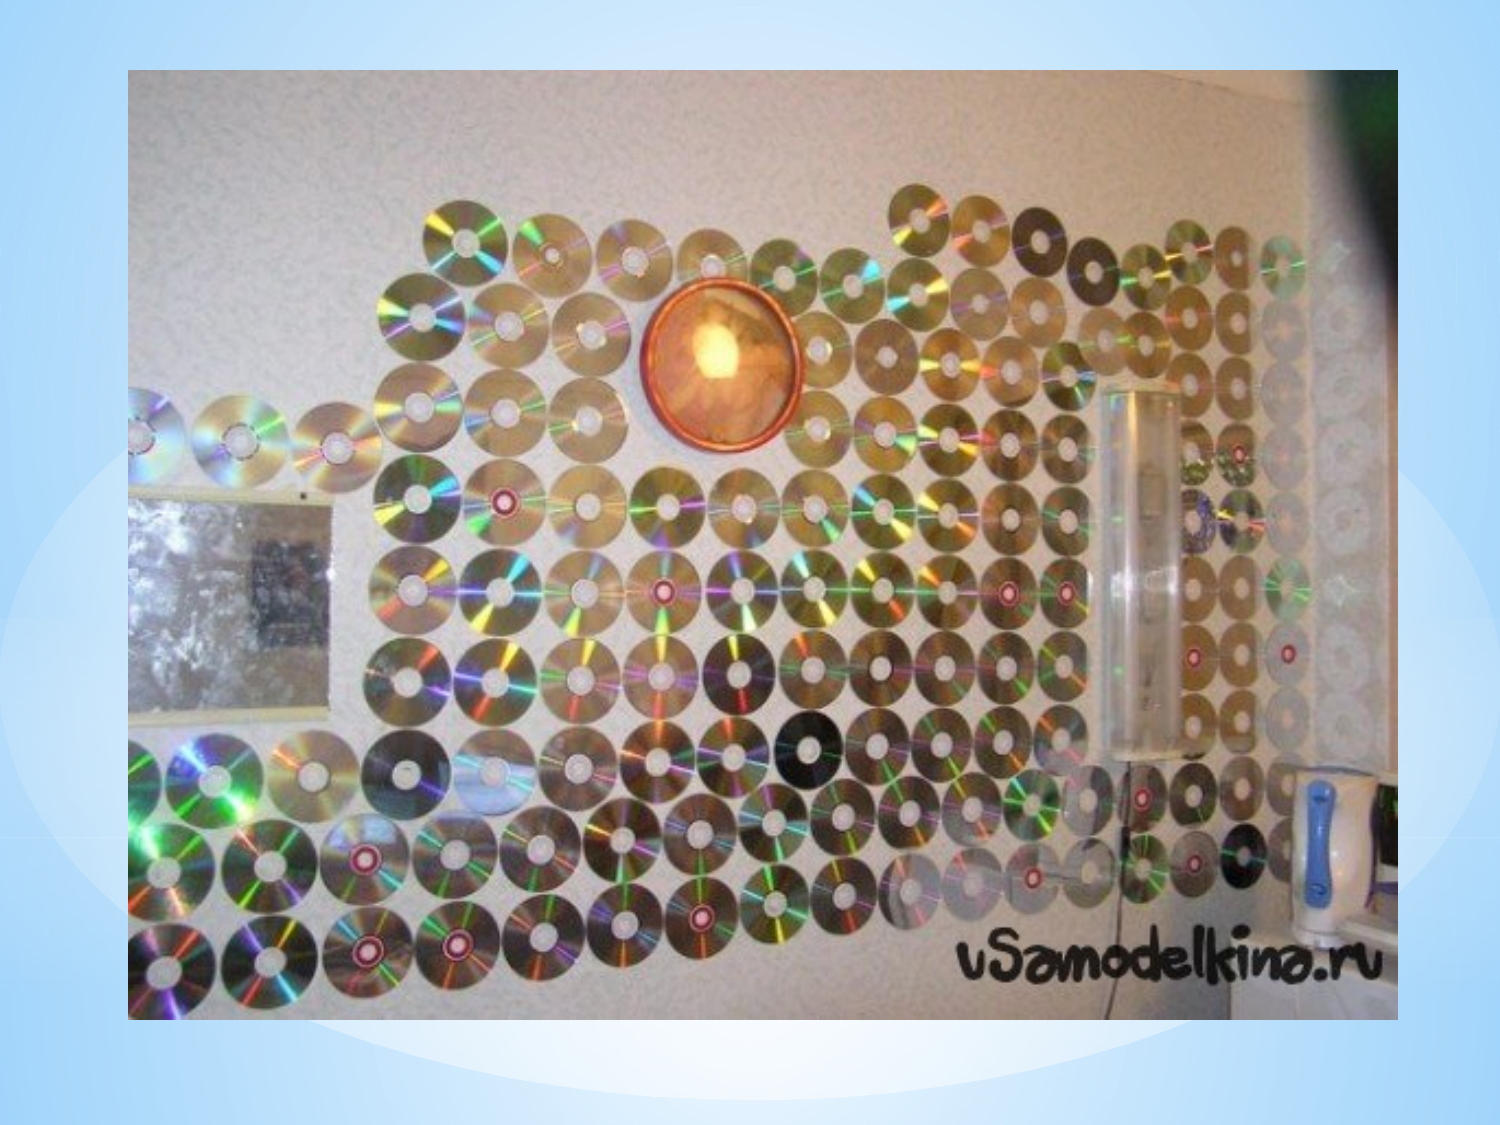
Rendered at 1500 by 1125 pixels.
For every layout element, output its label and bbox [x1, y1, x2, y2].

picture [128, 70, 1398, 1020]
